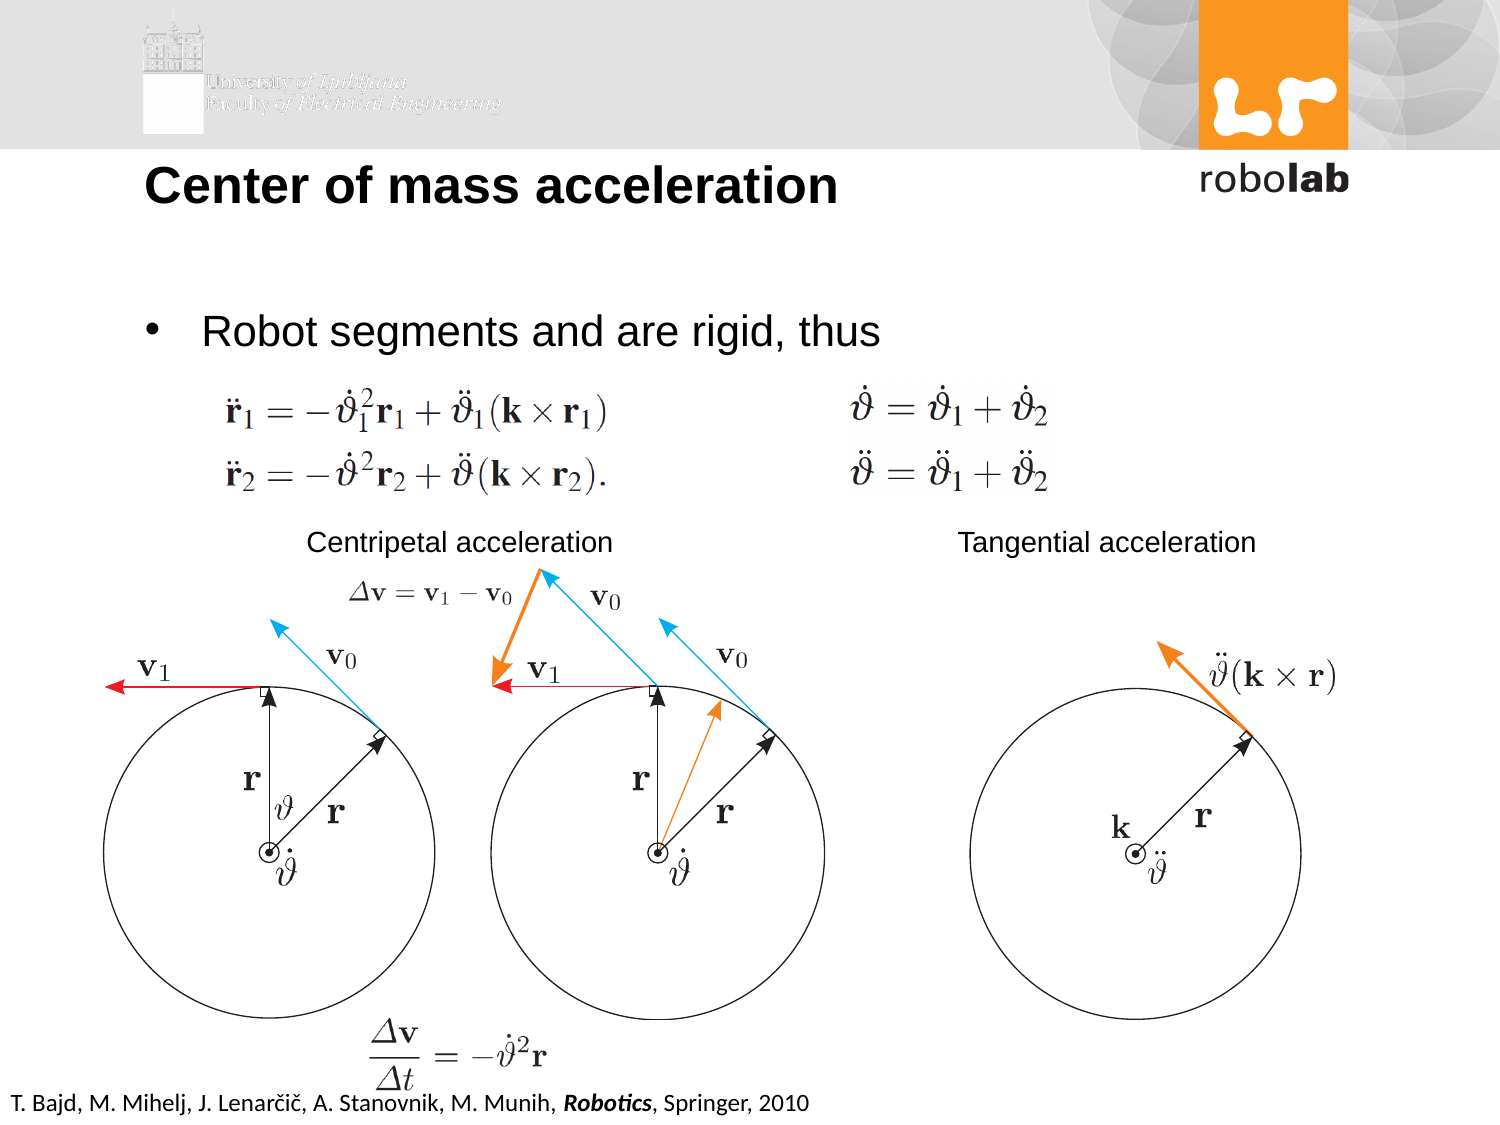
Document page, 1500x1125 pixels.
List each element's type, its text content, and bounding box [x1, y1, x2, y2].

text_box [100, 565, 826, 1093]
picture [998, 0, 1500, 196]
picture [844, 378, 1052, 495]
picture [143, 10, 501, 94]
text_box Centripetal acceleration [291, 516, 629, 564]
text_box Tangential acceleration [942, 516, 1273, 567]
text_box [966, 638, 1337, 1020]
list Robot segments and are rigid, thus [129, 295, 1311, 1034]
title Center of mass acceleration [129, 94, 1311, 272]
picture [218, 385, 609, 499]
